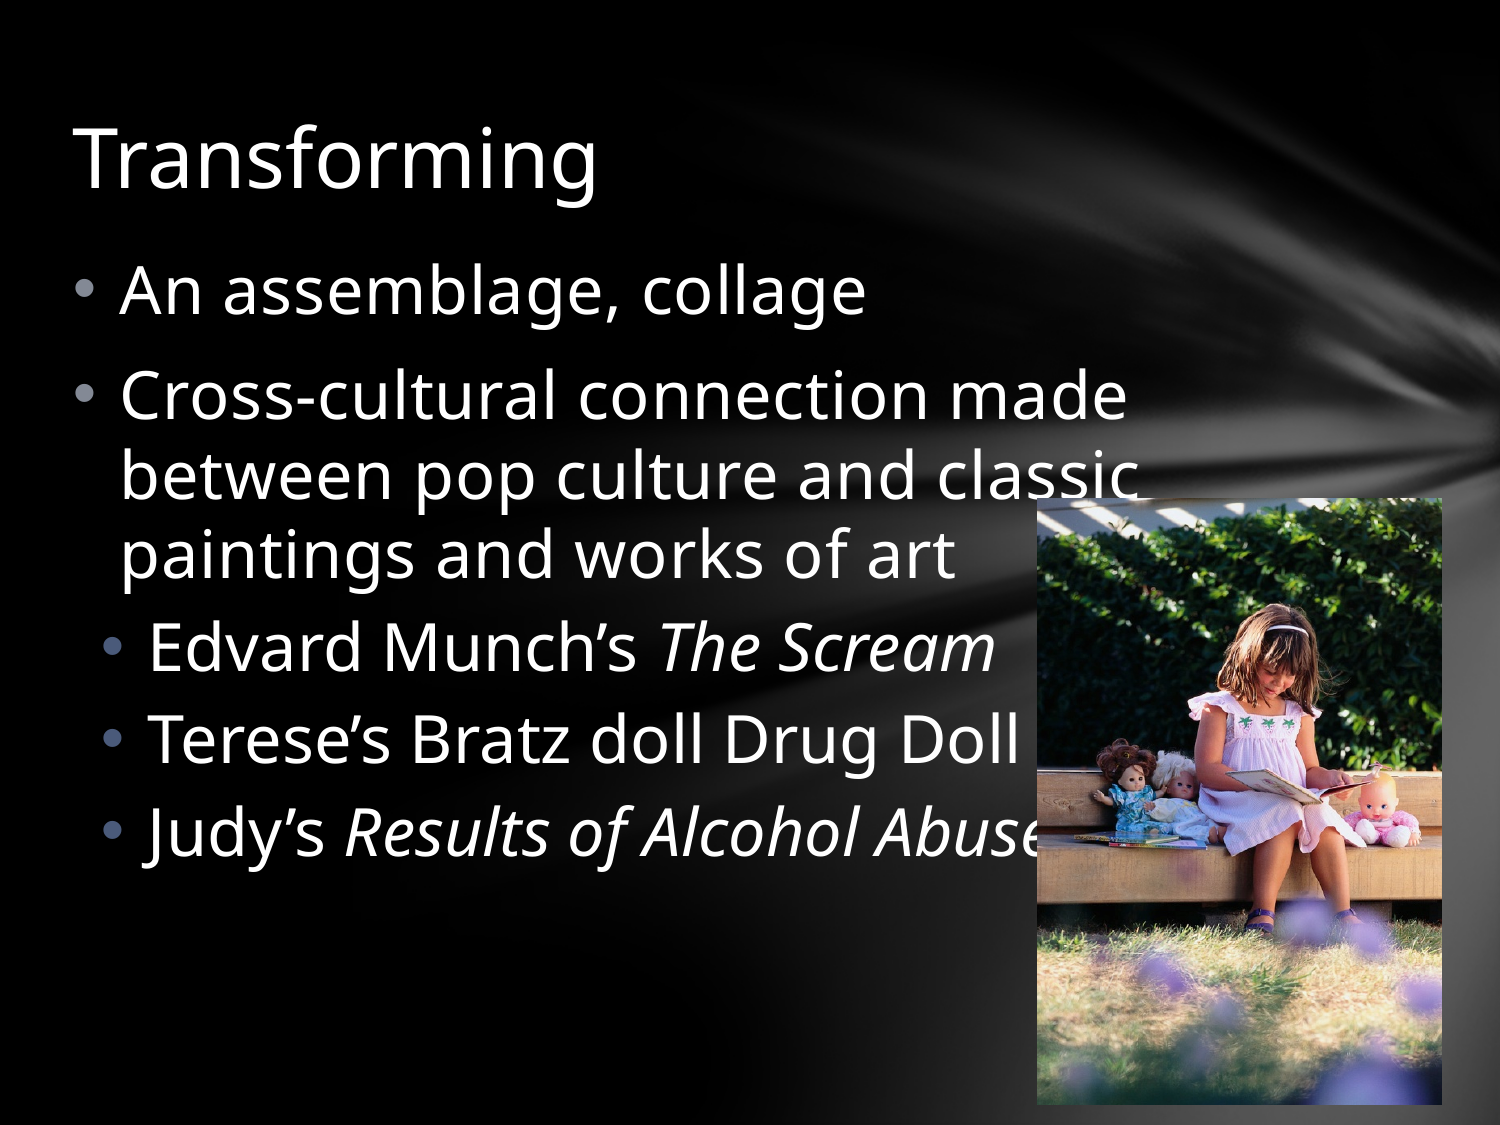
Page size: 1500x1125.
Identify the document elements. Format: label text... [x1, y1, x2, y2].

title Transforming [57, 37, 1318, 213]
picture [1037, 498, 1442, 1105]
list An assemblage, collage Cross-cultural connection made between pop culture and classic paintings and works of art Edvard Munch’s The Scream Terese’s Bratz doll Drug Doll Judy’s Results of Alcohol Abuse [57, 239, 1318, 1015]
